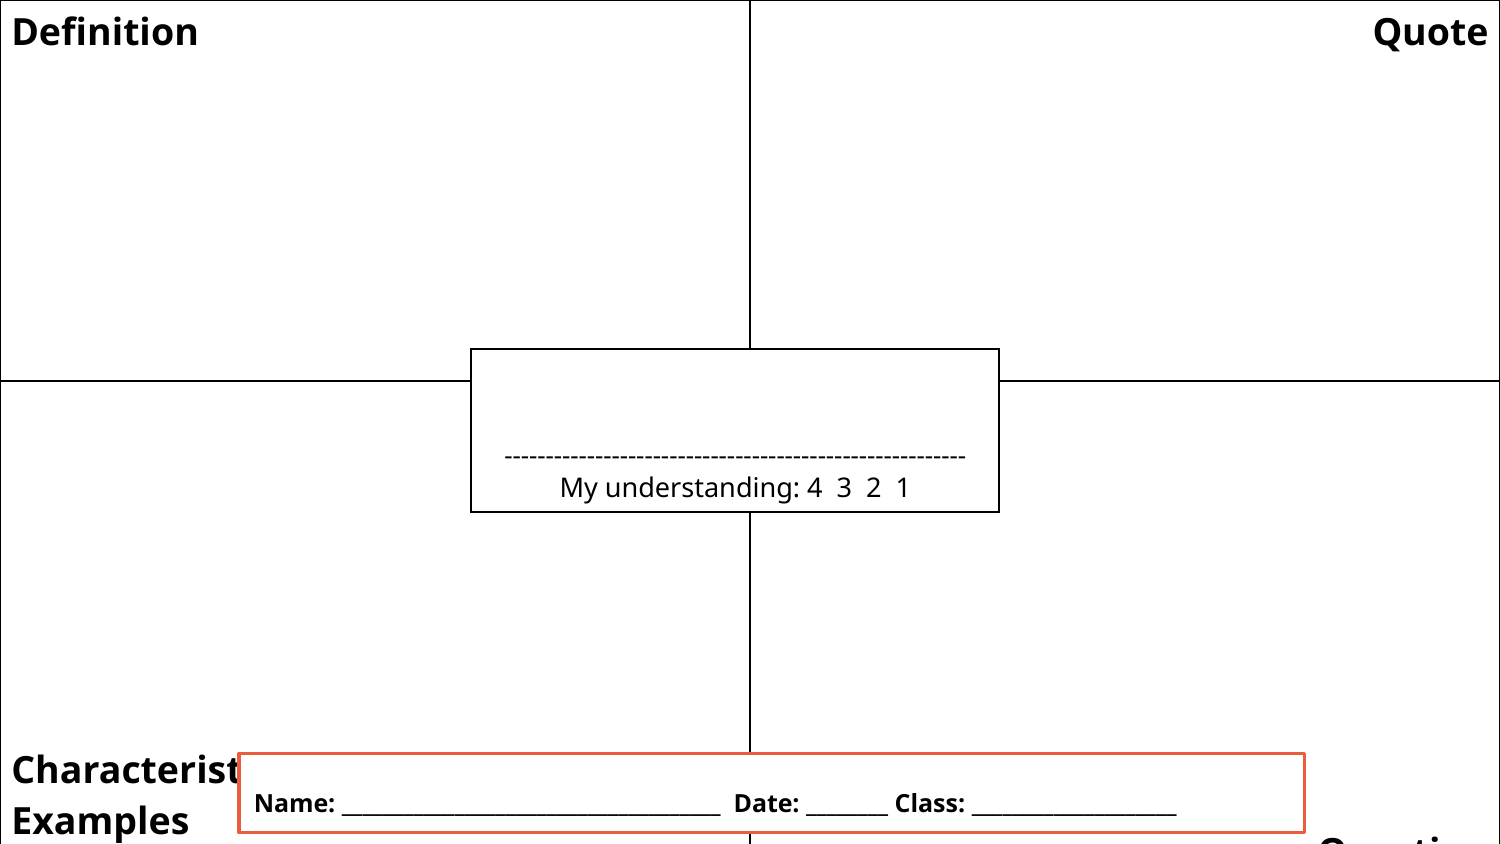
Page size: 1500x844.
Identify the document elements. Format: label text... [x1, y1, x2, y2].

table_header Quote [751, 1, 1499, 380]
text_box Name: _____________________________________ Date: ________ Class: ____________________ [238, 753, 1305, 833]
table_cell Characteristics/ Examples [1, 382, 749, 844]
table_header Definition [1, 1, 749, 380]
text_box -------------------------------------------------------- My understanding: 4 3 2 1 [471, 349, 1000, 513]
table_cell Question [751, 382, 1499, 844]
